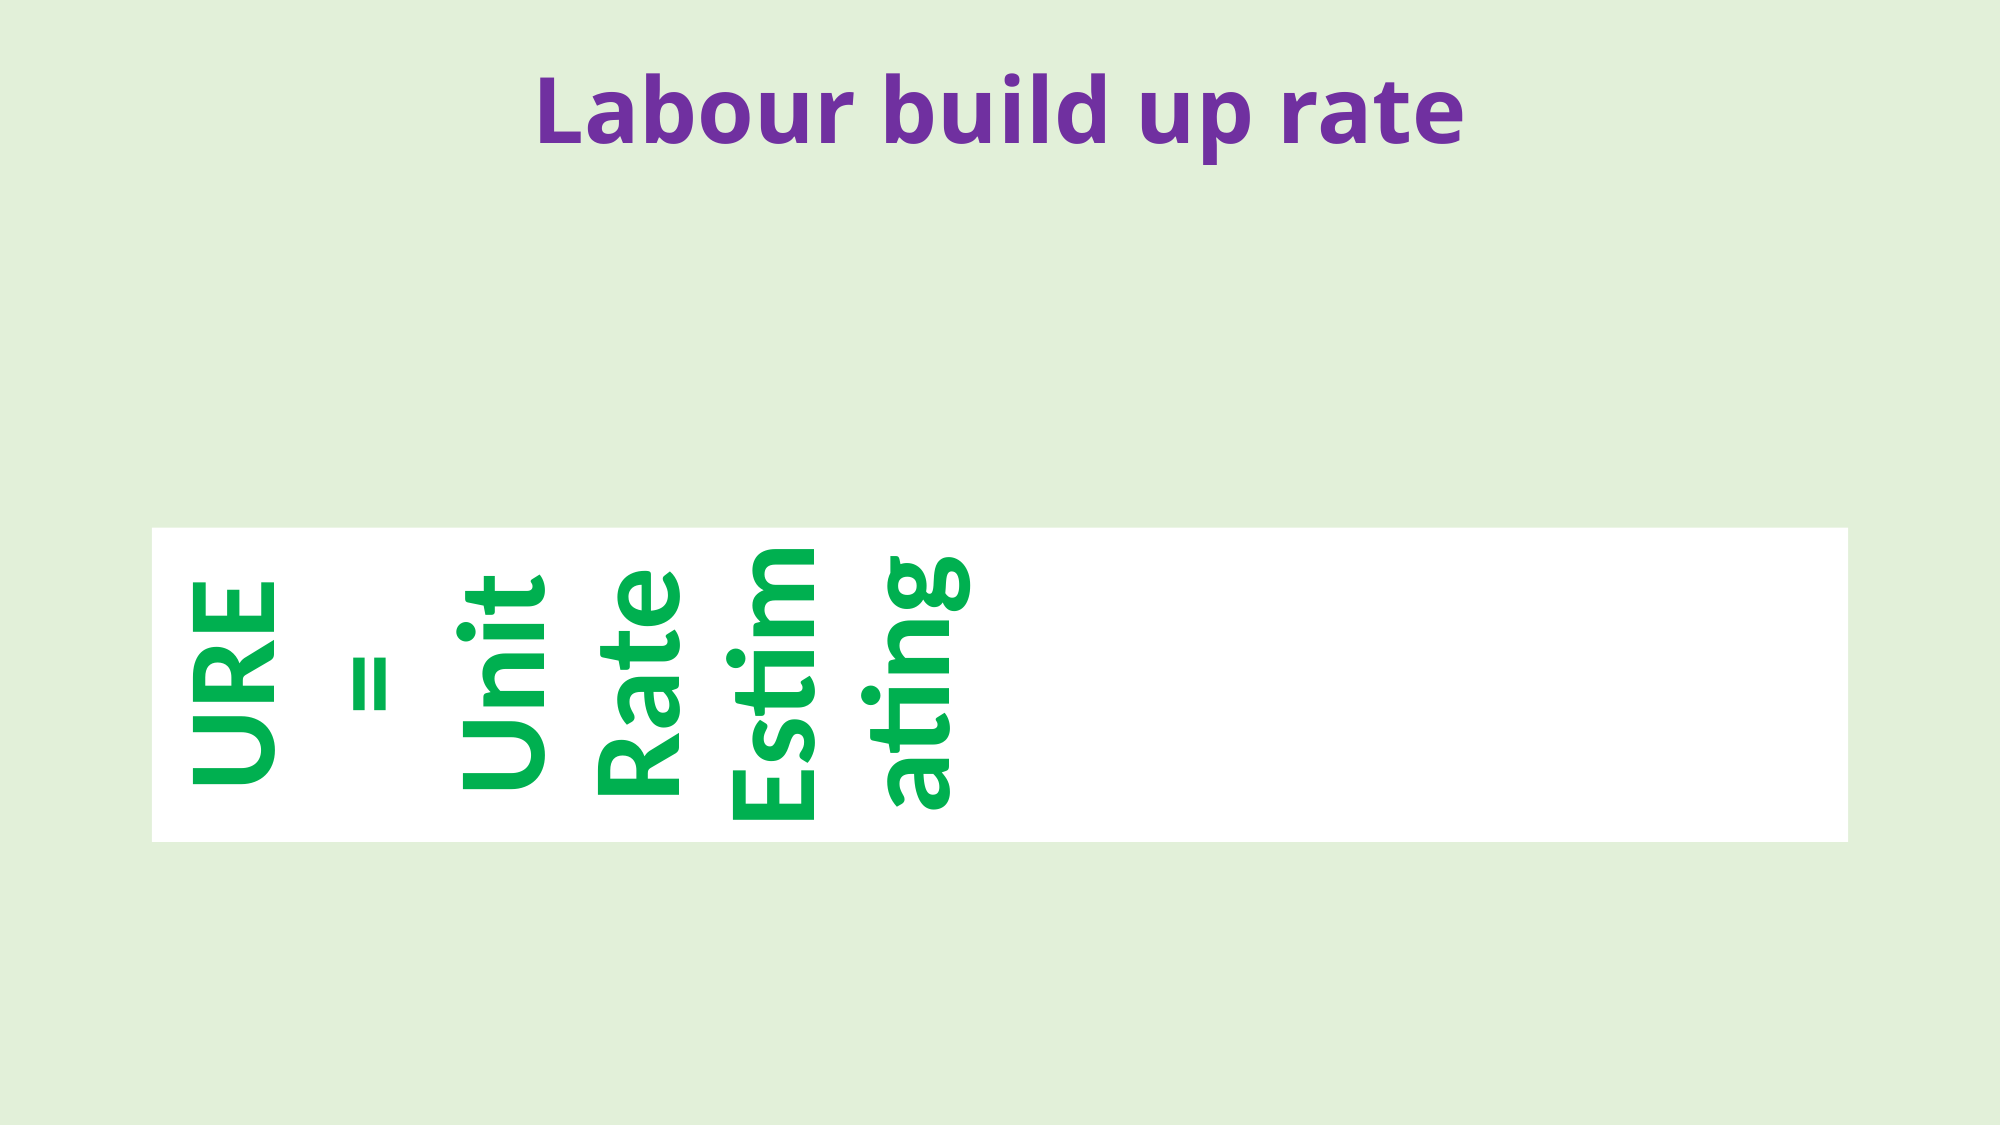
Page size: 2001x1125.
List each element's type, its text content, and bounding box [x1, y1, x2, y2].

title Labour build up rate [137, 59, 1863, 278]
list URE = Unit Rate Estimating [151, 527, 1849, 842]
